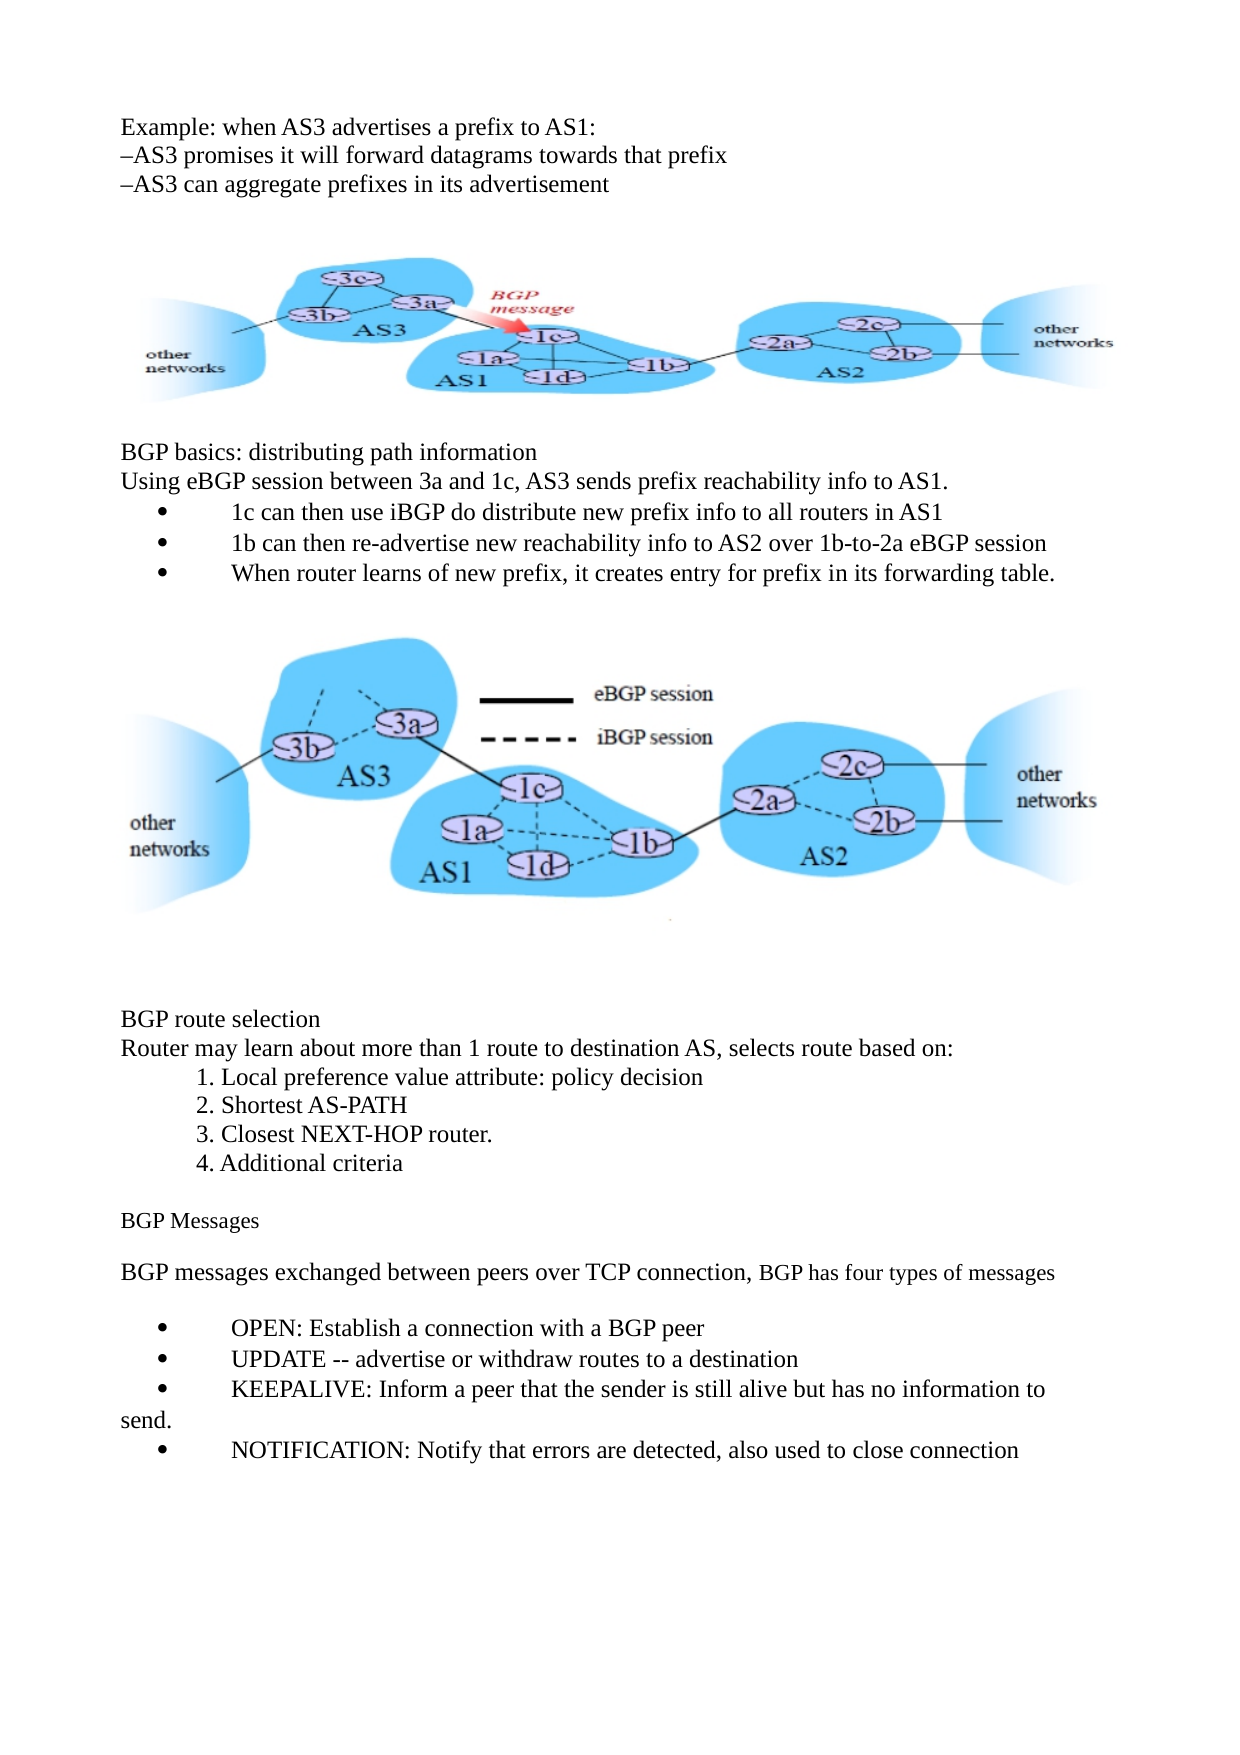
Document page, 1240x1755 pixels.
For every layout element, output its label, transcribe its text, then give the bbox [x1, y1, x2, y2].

text_box Example: when AS3 advertises a prefix to AS1: –AS3 promises it will forward datagrams towards that prefix –AS3 can aggregate prefixes in its advertisement BGP basics: distributing path information Using eBGP session between 3a and 1c, AS3 sends prefix reachability info to AS1.  1c can then use iBGP do distribute new prefix info to all routers in AS1  1b can then re-advertise new reachability info to AS2 over 1b-to-2a eBGP session  When router learns of new prefix, it creates entry for prefix in its forwarding table. BGP route selection Router may learn about more than 1 route to destination AS, selects route based on: 1. Local preference value attribute: policy decision 2. Shortest AS-PATH 3. Closest NEXT-HOP router. 4. Additional criteria BGP Messages BGP messages exchanged between peers over TCP connection, BGP has four types of messages  OPEN: Establish a connection with a BGP peer  UPDATE -- advertise or withdraw routes to a destination  KEEPALIVE: Inform a peer that the sender is still alive but has no information to send.  NOTIFICATION: Notify that errors are detected, also used to close connection [120, 417, 1068, 613]
picture [112, 253, 1143, 409]
text_box Example: when AS3 advertises a prefix to AS1: –AS3 promises it will forward datagrams towards that prefix –AS3 can aggregate prefixes in its advertisement BGP basics: distributing path information Using eBGP session between 3a and 1c, AS3 sends prefix reachability info to AS1.  1c can then use iBGP do distribute new prefix info to all routers in AS1  1b can then re-advertise new reachability info to AS2 over 1b-to-2a eBGP session  When router learns of new prefix, it creates entry for prefix in its forwarding table. BGP route selection Router may learn about more than 1 route to destination AS, selects route based on: 1. Local preference value attribute: policy decision 2. Shortest AS-PATH 3. Closest NEXT-HOP router. 4. Additional criteria BGP Messages BGP messages exchanged between peers over TCP connection, BGP has four types of messages  OPEN: Establish a connection with a BGP peer  UPDATE -- advertise or withdraw routes to a destination  KEEPALIVE: Inform a peer that the sender is still alive but has no information to send.  NOTIFICATION: Notify that errors are detected, also used to close connection [120, 110, 1068, 252]
picture [112, 614, 1143, 947]
text_box Example: when AS3 advertises a prefix to AS1: –AS3 promises it will forward datagrams towards that prefix –AS3 can aggregate prefixes in its advertisement BGP basics: distributing path information Using eBGP session between 3a and 1c, AS3 sends prefix reachability info to AS1.  1c can then use iBGP do distribute new prefix info to all routers in AS1  1b can then re-advertise new reachability info to AS2 over 1b-to-2a eBGP session  When router learns of new prefix, it creates entry for prefix in its forwarding table. BGP route selection Router may learn about more than 1 route to destination AS, selects route based on: 1. Local preference value attribute: policy decision 2. Shortest AS-PATH 3. Closest NEXT-HOP router. 4. Additional criteria BGP Messages BGP messages exchanged between peers over TCP connection, BGP has four types of messages  OPEN: Establish a connection with a BGP peer  UPDATE -- advertise or withdraw routes to a destination  KEEPALIVE: Inform a peer that the sender is still alive but has no information to send.  NOTIFICATION: Notify that errors are detected, also used to close connection [120, 954, 1068, 1433]
